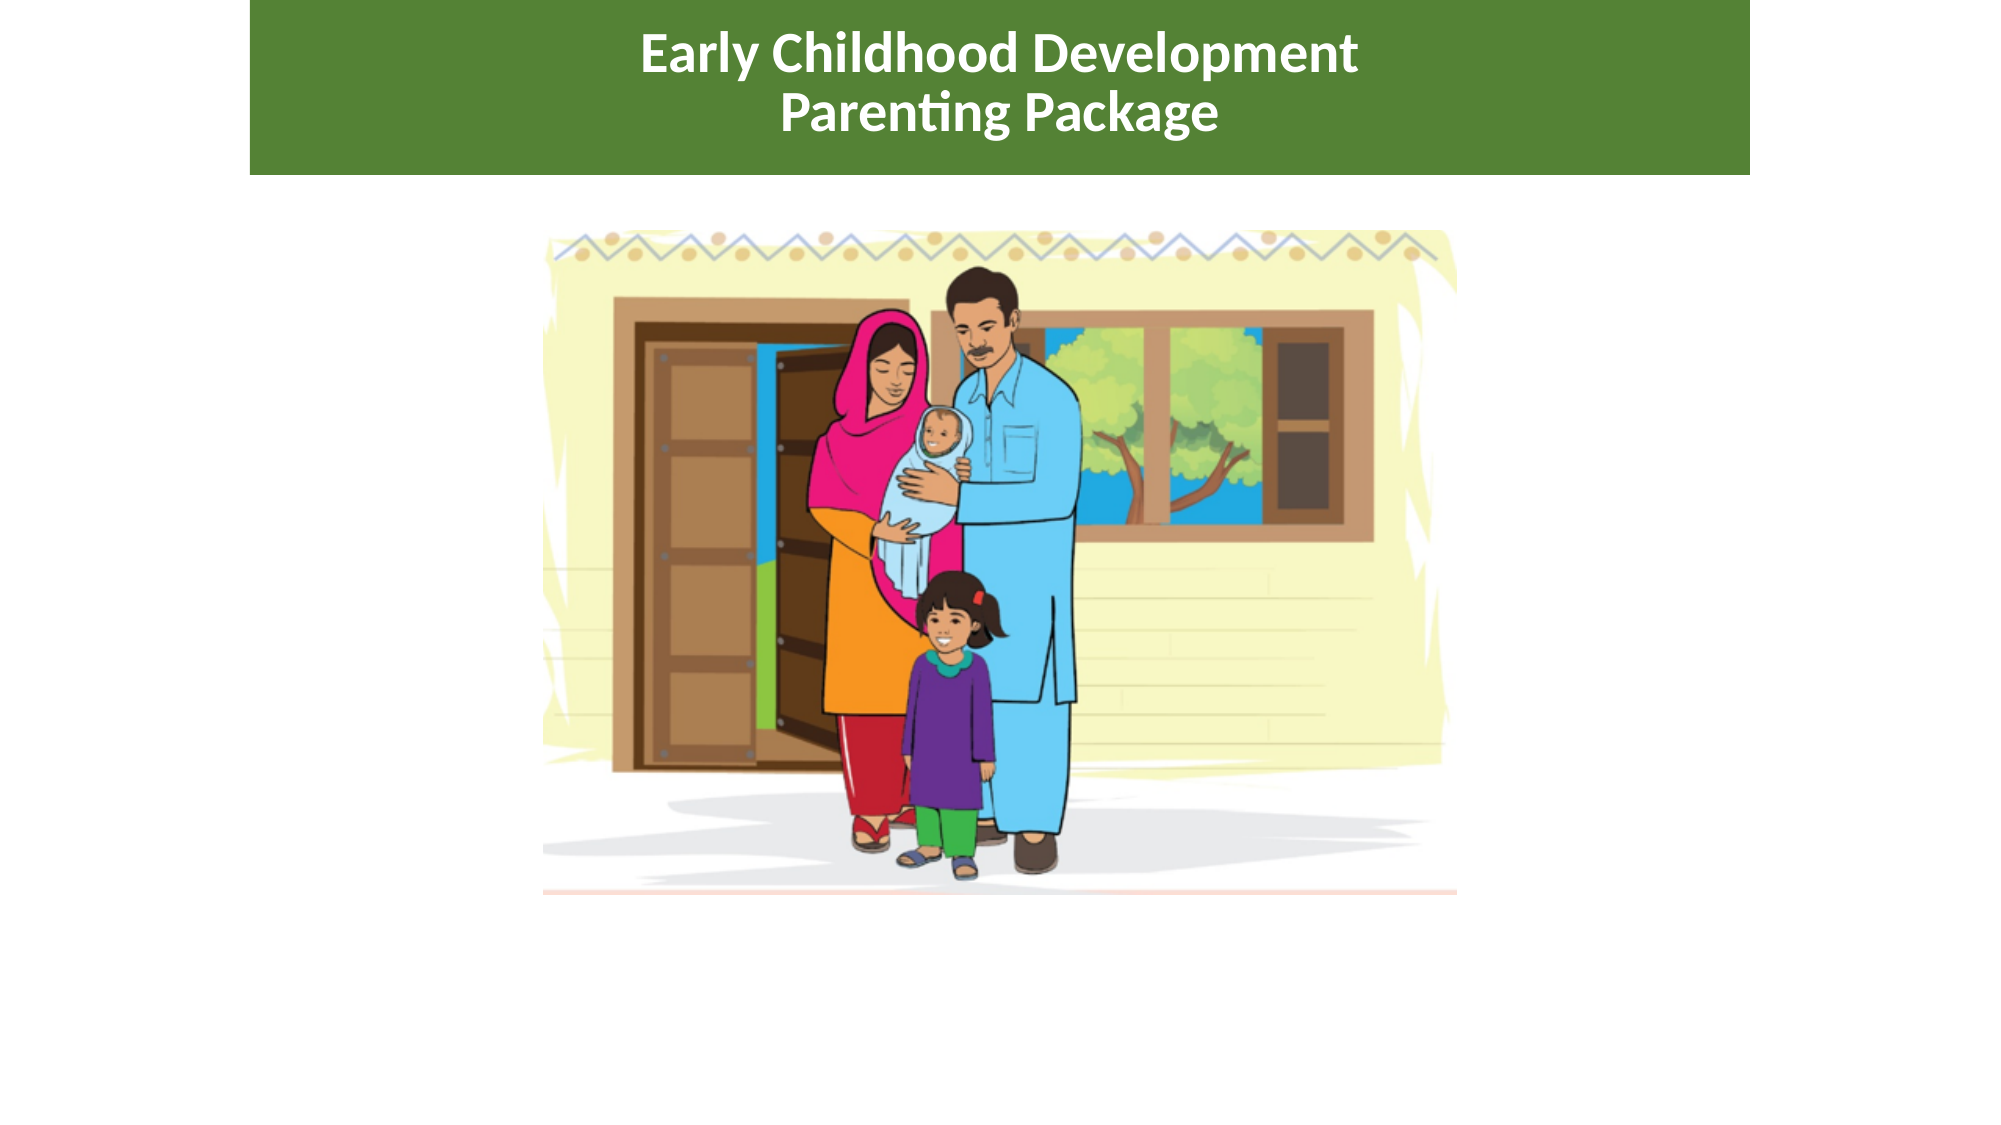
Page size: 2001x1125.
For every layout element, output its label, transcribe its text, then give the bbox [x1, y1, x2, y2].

text_box Early Childhood Development Parenting Package [249, 0, 1750, 175]
picture [543, 230, 1457, 895]
